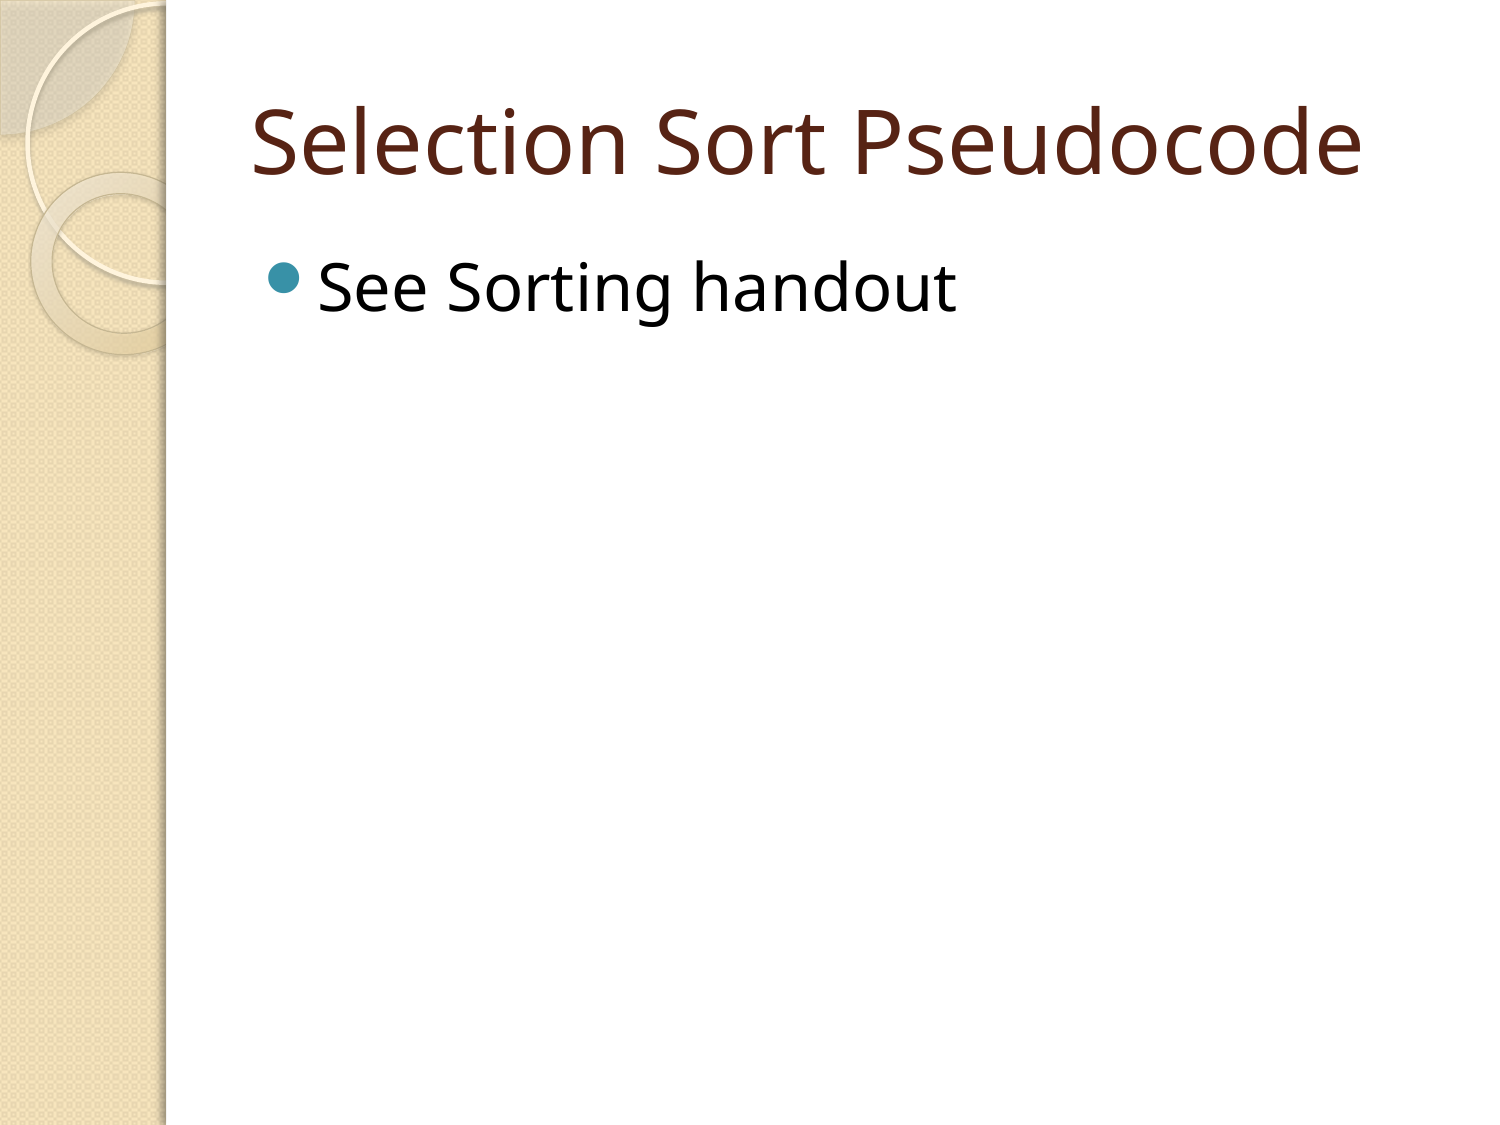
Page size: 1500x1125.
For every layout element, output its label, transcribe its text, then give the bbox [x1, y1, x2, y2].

list See Sorting handout [235, 237, 1466, 1026]
title Selection Sort Pseudocode [235, 45, 1466, 233]
